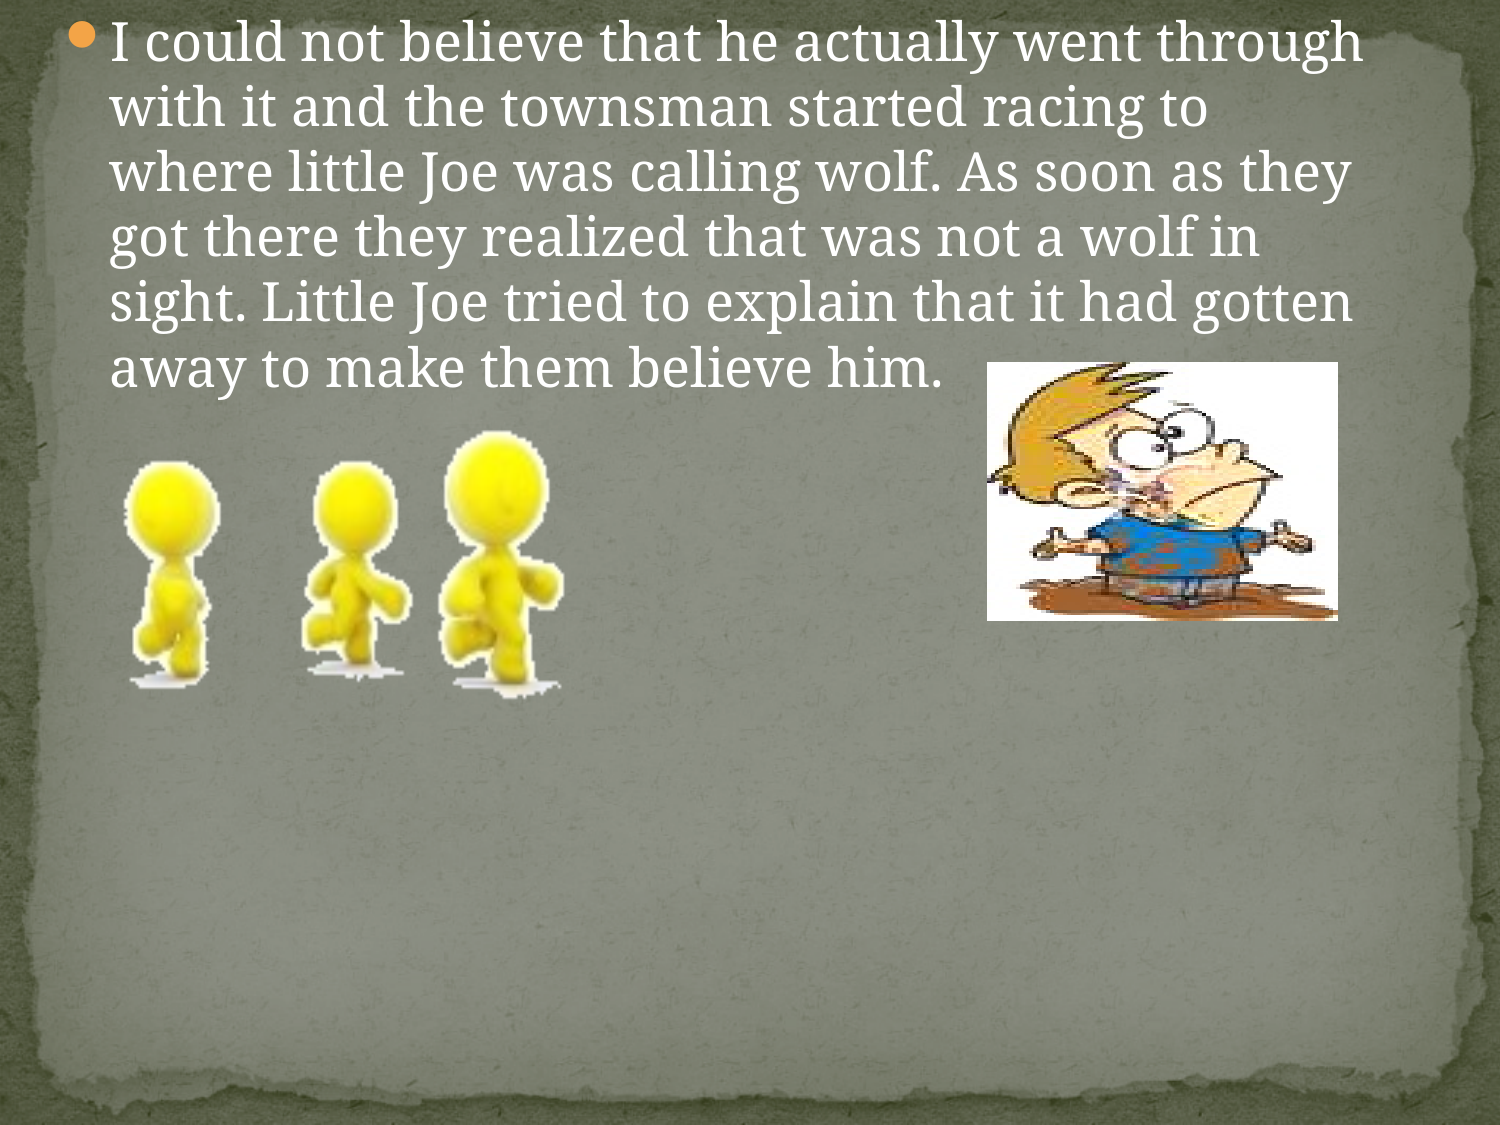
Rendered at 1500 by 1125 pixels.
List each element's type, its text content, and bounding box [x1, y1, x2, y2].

picture [99, 412, 588, 713]
list I could not believe that he actually went through with it and the townsman started racing to where little Joe was calling wolf. As soon as they got there they realized that was not a wolf in sight. Little Joe tried to explain that it had gotten away to make them believe him. [50, 0, 1400, 563]
picture [987, 362, 1338, 621]
